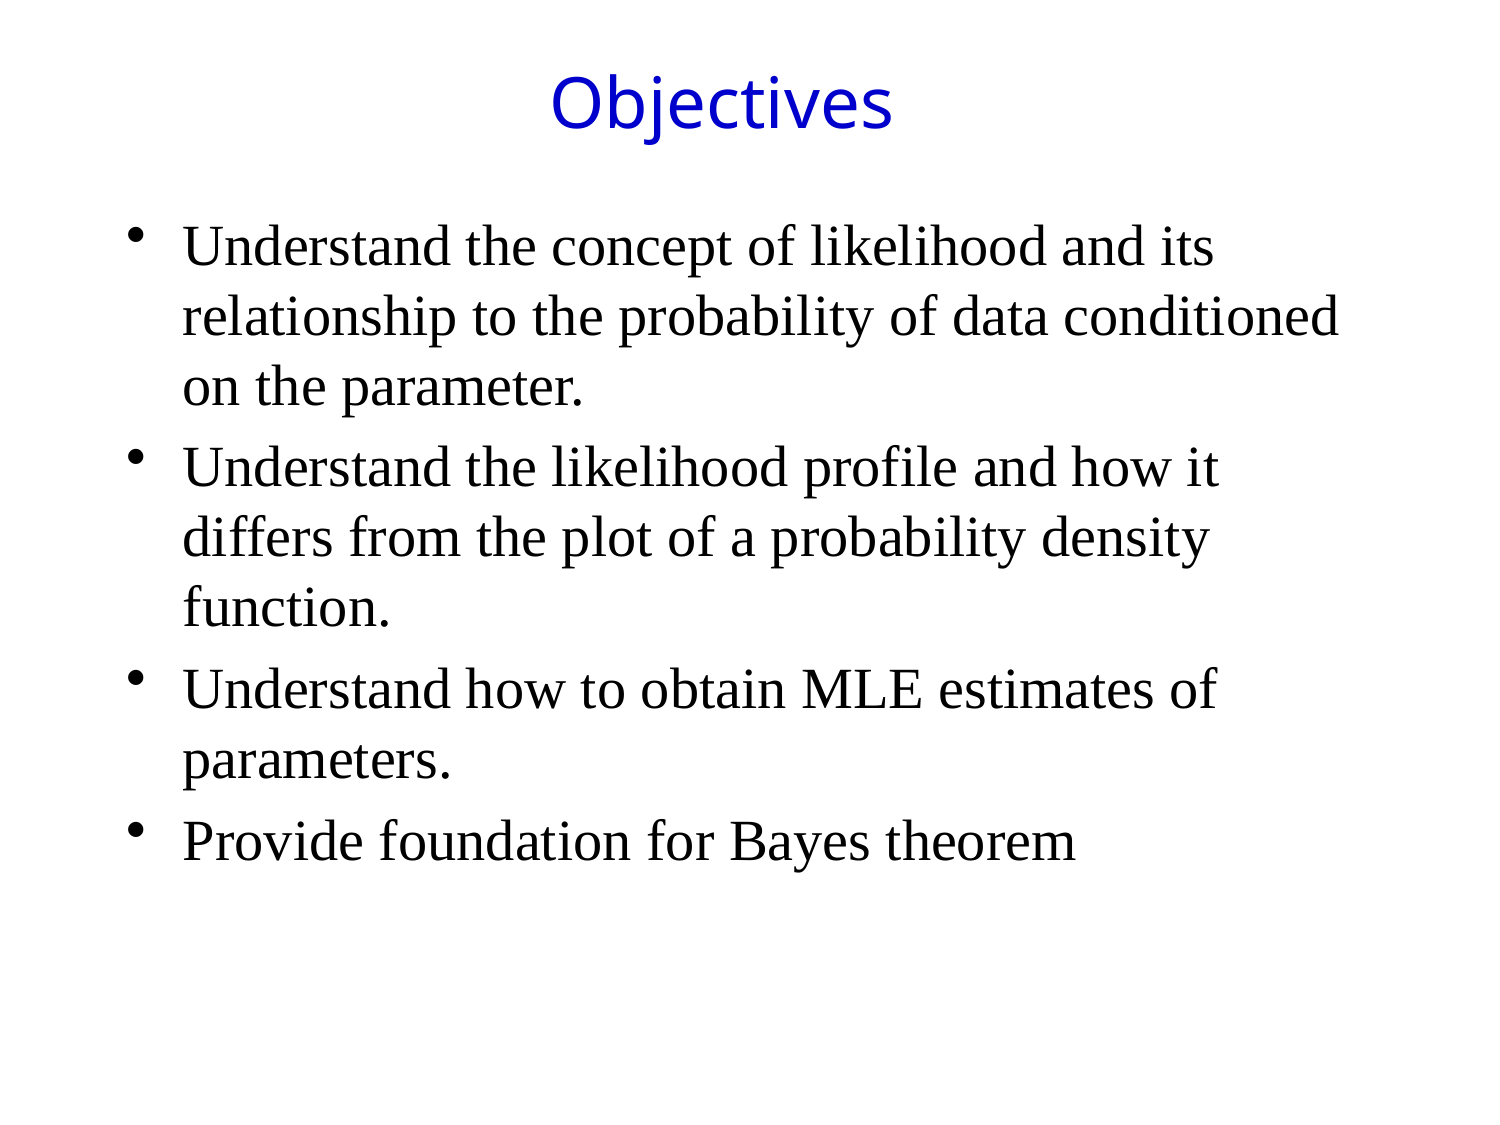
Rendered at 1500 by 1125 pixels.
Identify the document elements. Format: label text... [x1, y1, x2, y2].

list Understand the concept of likelihood and its relationship to the probability of data conditioned on the parameter. Understand the likelihood profile and how it differs from the plot of a probability density function. Understand how to obtain MLE estimates of parameters. Provide foundation for Bayes theorem [111, 199, 1380, 876]
title Objectives [149, 31, 1295, 151]
